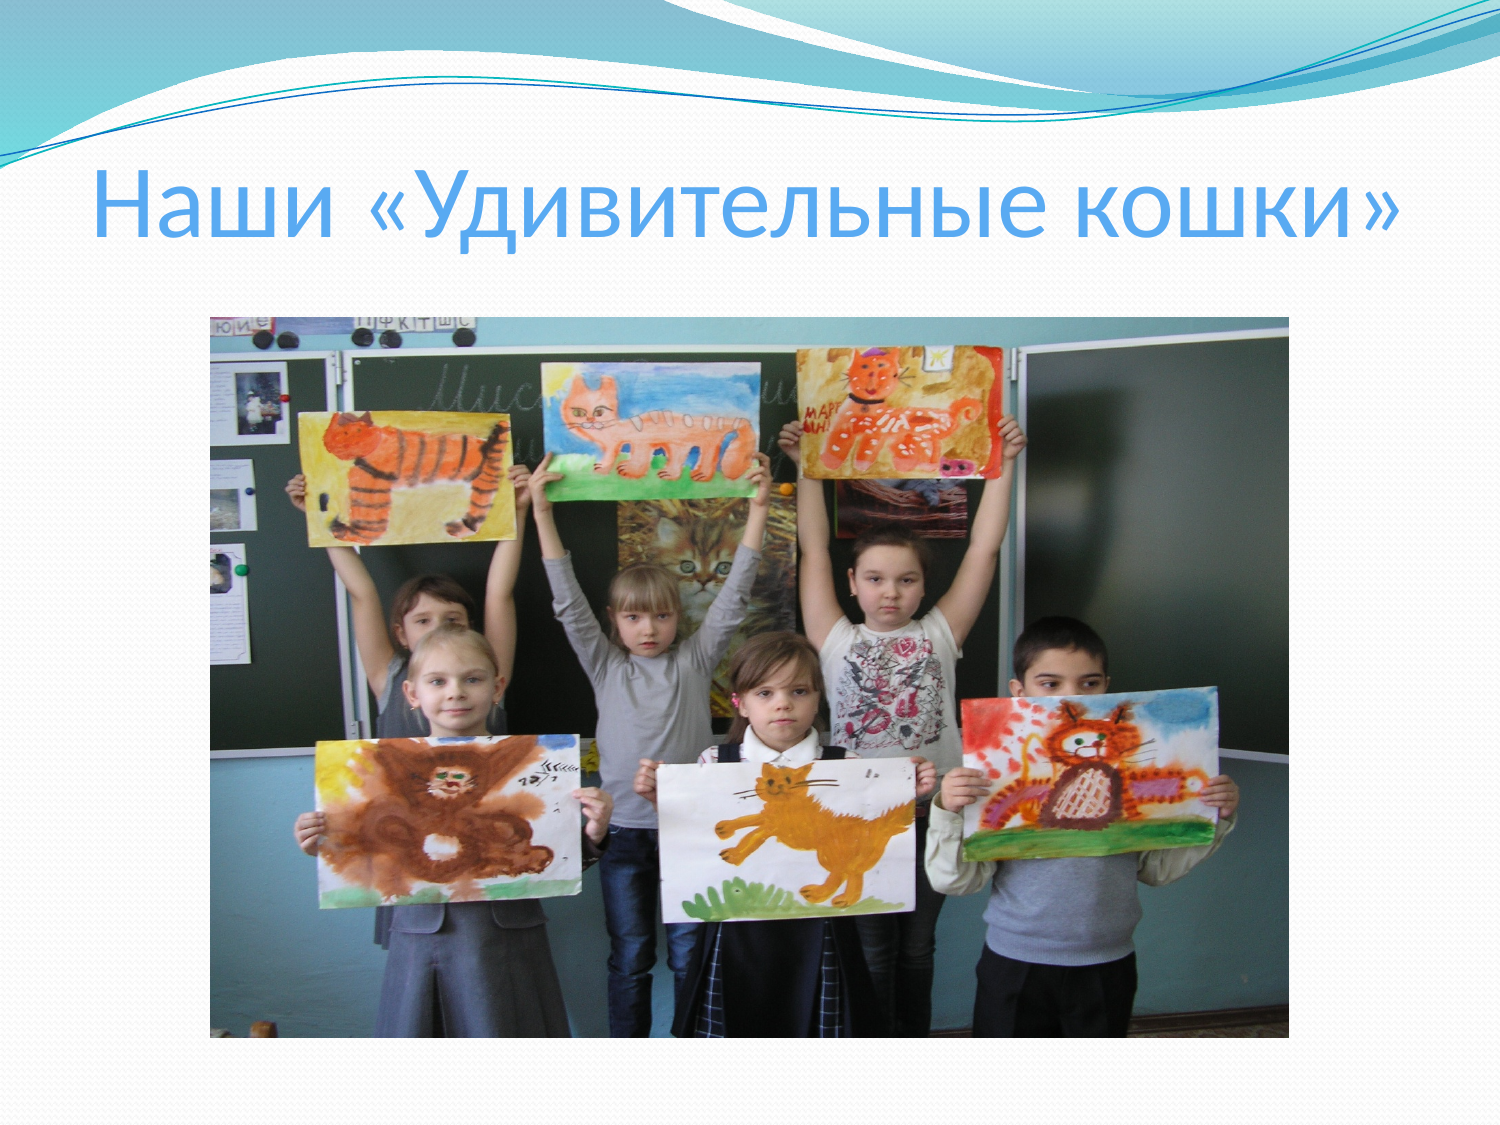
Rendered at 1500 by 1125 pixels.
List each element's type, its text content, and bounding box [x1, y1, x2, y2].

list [210, 317, 1290, 1038]
title Наши «Удивительные кошки» [75, 115, 1425, 258]
